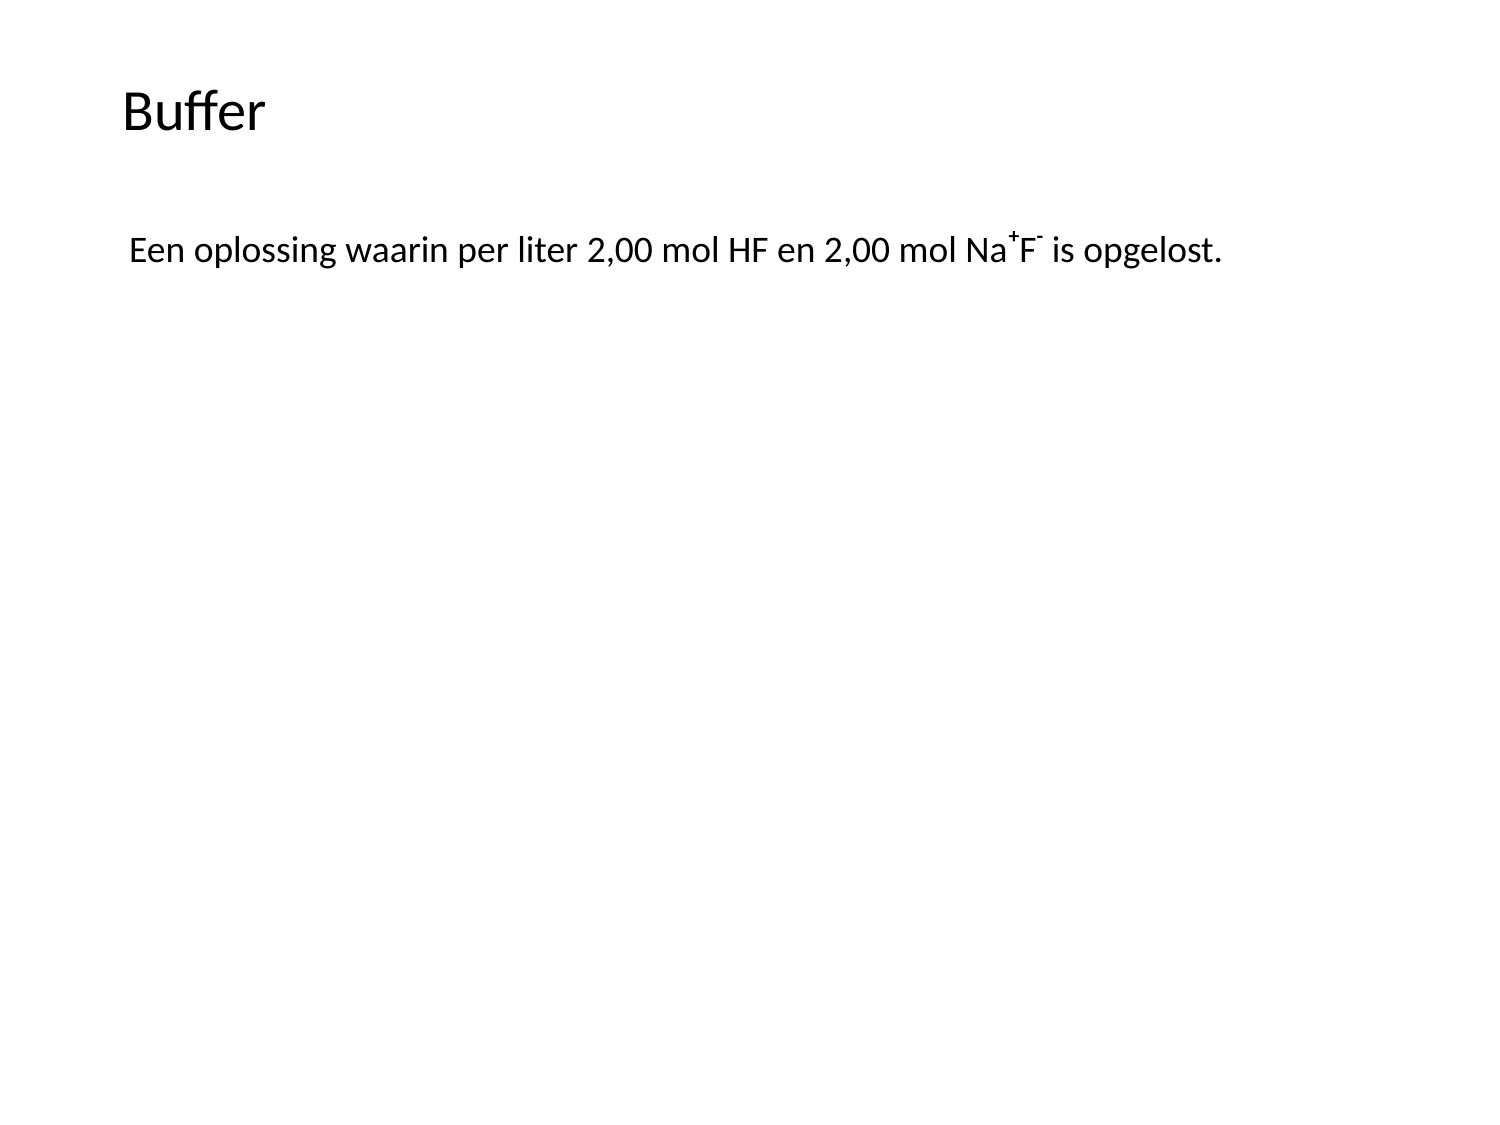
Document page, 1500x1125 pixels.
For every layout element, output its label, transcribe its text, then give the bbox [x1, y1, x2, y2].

text_box Buffer [108, 64, 282, 150]
text_box Een buffer is bijvoorbeeld: Een oplossing waarin per liter 2,00 mol HF en 2,00 mol Na+F- is opgelost. [114, 169, 1239, 683]
